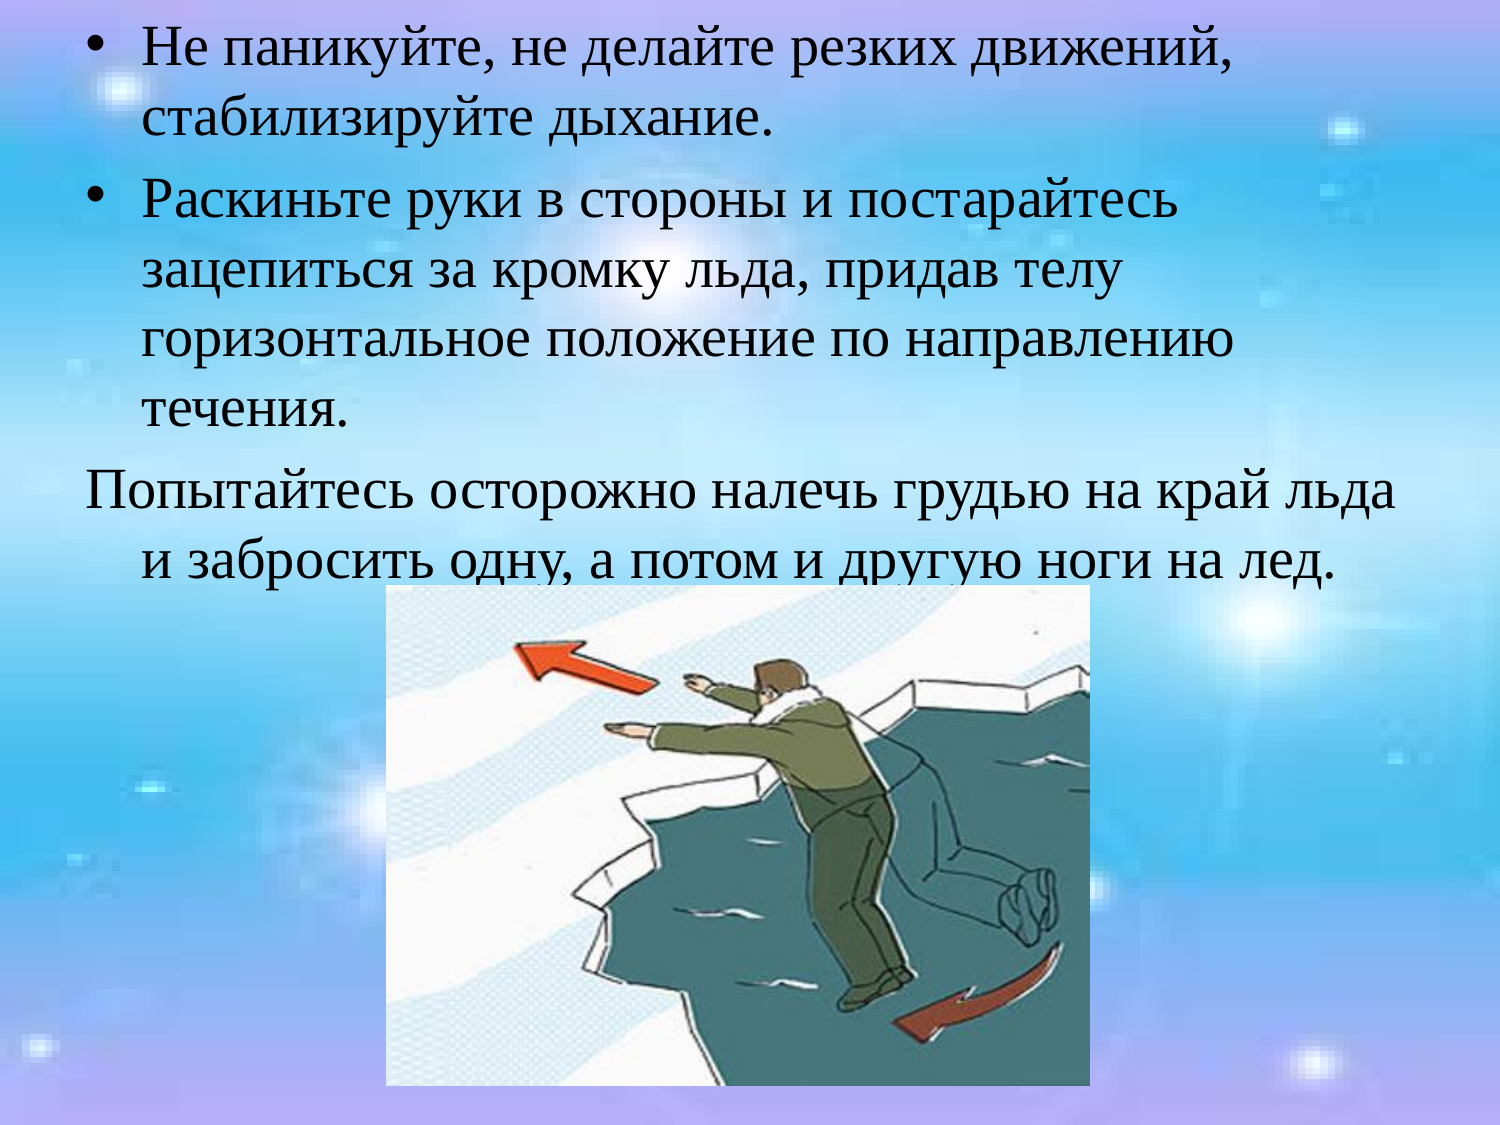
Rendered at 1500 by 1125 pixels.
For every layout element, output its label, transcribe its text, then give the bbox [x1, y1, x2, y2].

picture [0, 0, 1500, 1125]
list Не паникуйте, не делайте резких движений, стабилизируйте дыхание. Раскиньте руки в стороны и постарайтесь зацепиться за кромку льда, придав телу горизонтальное положение по направлению течения. Попытайтесь осторожно налечь грудью на край льда и забросить одну, а потом и другую ноги на лед. [70, 0, 1421, 790]
